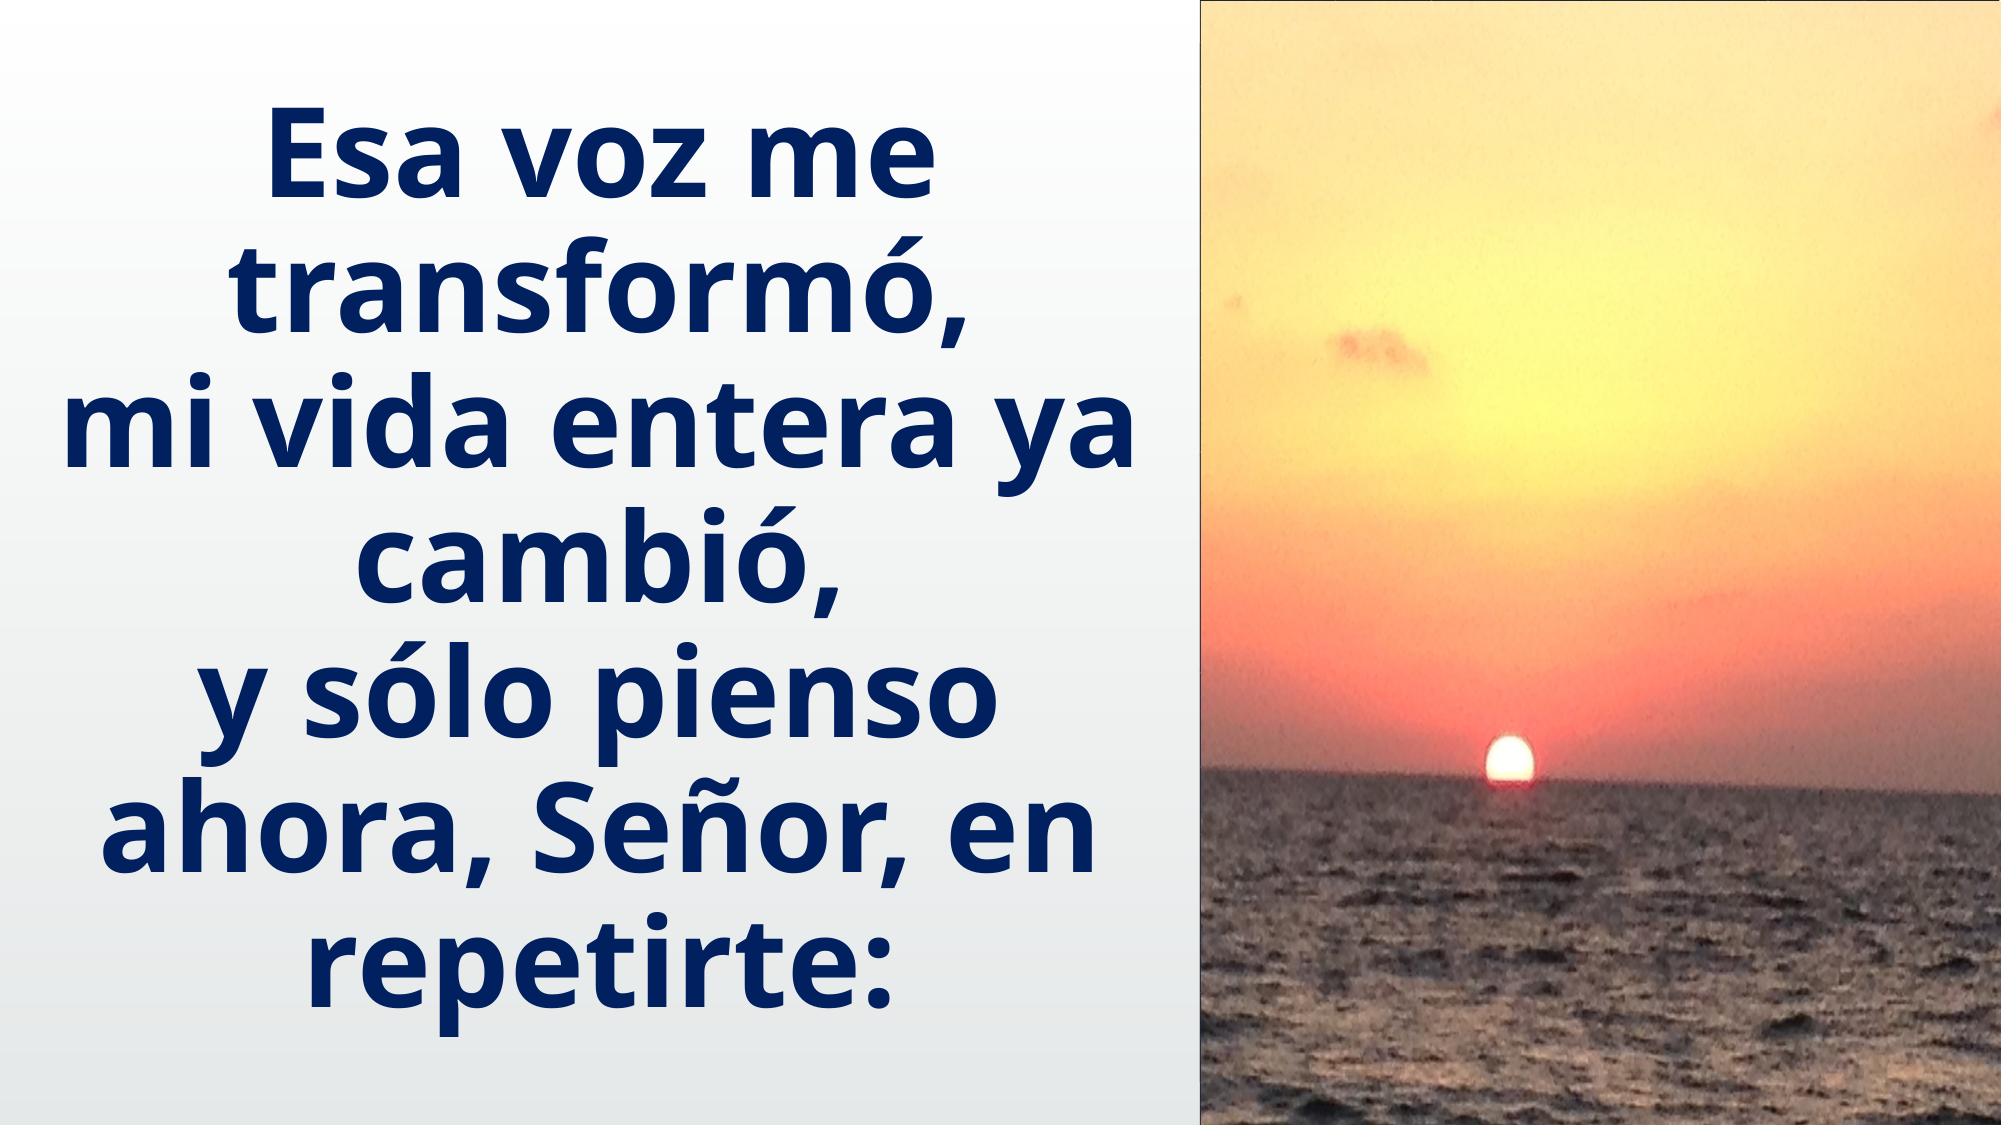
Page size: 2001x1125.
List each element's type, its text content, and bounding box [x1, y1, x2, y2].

title Esa voz me transformó, mi vida entera ya cambió, y sólo pienso ahora, Señor, en repetirte: [0, 0, 1201, 1125]
picture [1200, 1, 2001, 1125]
